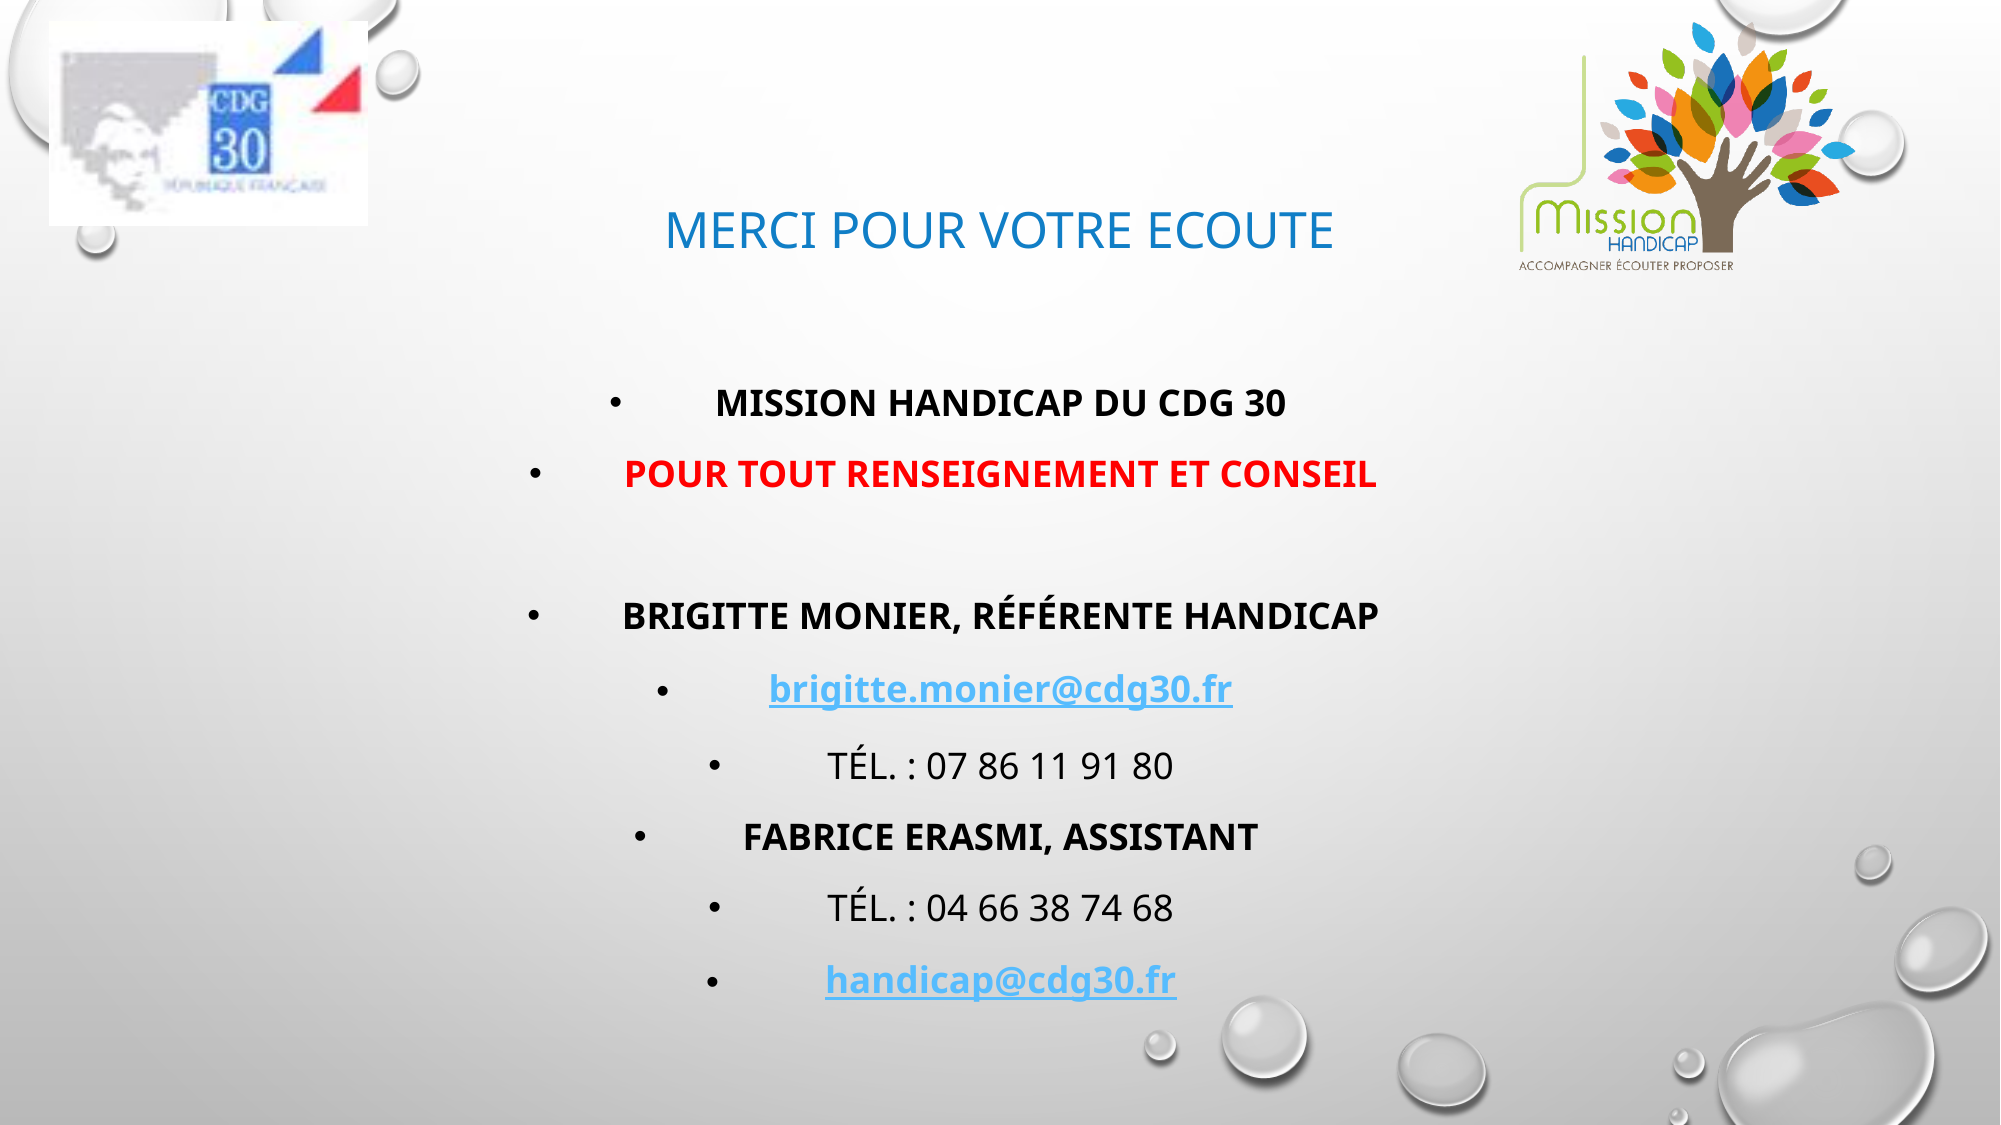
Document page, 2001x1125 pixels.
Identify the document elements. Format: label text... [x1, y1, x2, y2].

picture [0, 0, 2000, 1125]
title Merci pour votre ECOUTE [149, 101, 1851, 364]
list Mission Handicap du CDG 30 Pour tout renseignement et conseil Brigitte MONIER, Référente Handicap brigitte.monier@cdg30.fr Tél. : 07 86 11 91 80 Fabrice ERASMI, Assistant Tél. : 04 66 38 74 68 handicap@cdg30.fr [116, 363, 1850, 1017]
